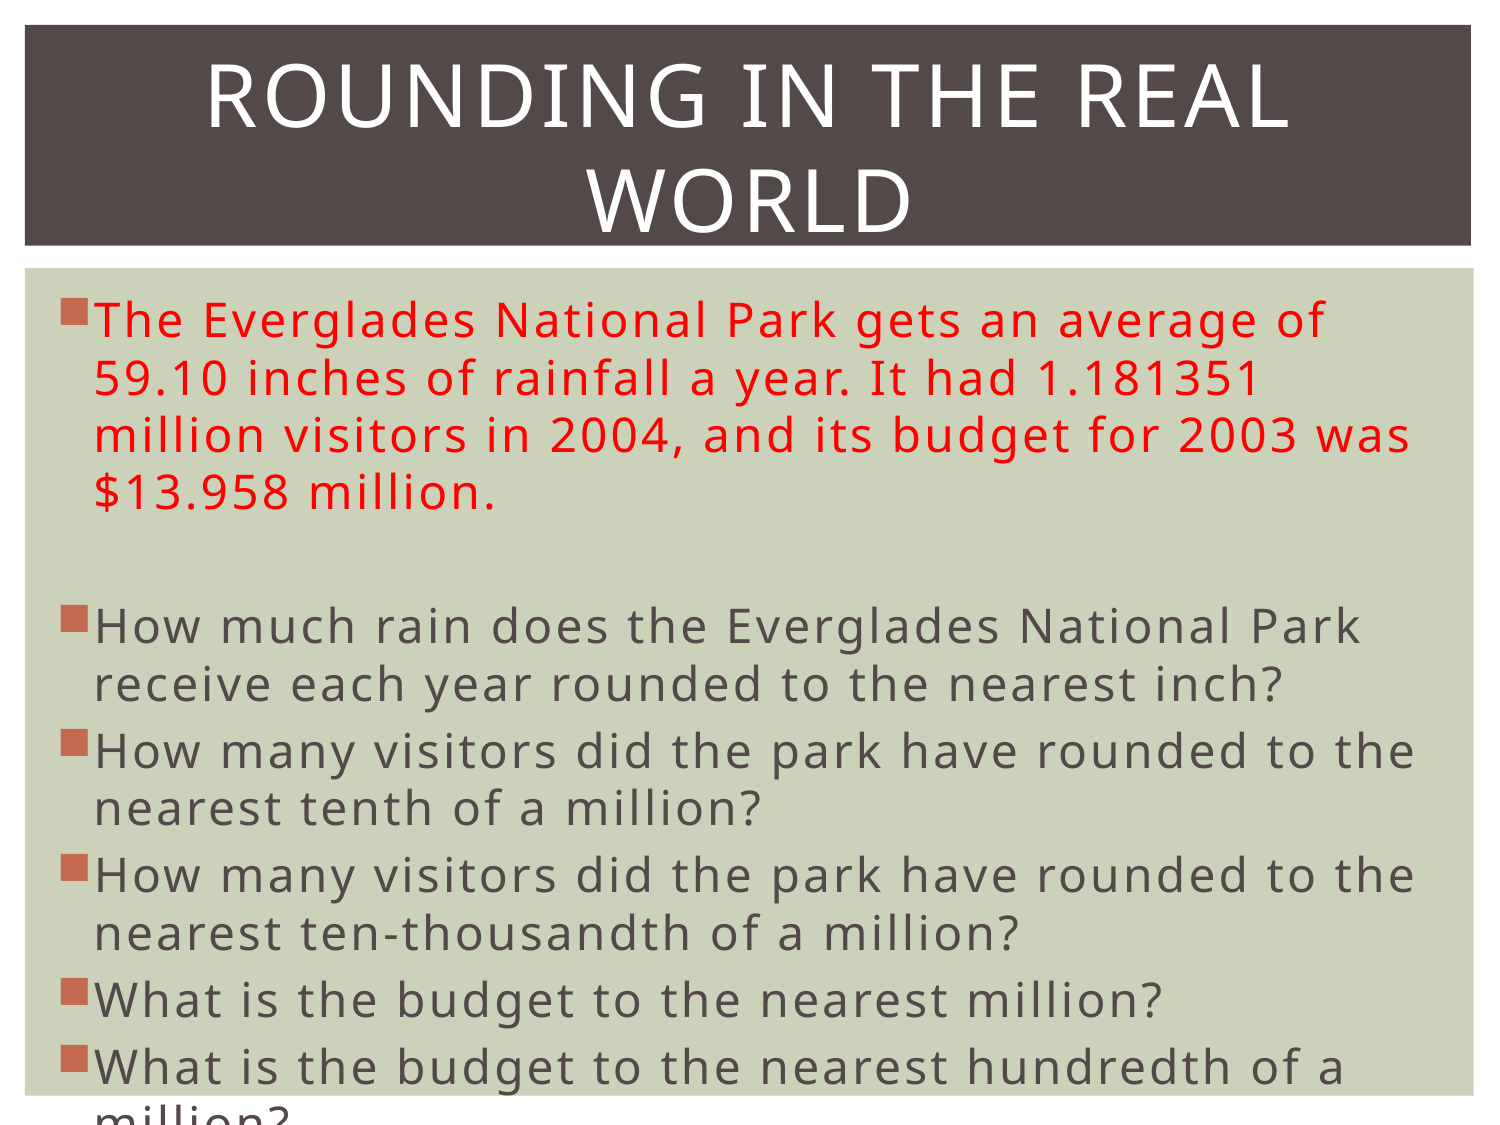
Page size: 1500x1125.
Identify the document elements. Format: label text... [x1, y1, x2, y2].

title Rounding in the Real World [62, 58, 1438, 232]
list The Everglades National Park gets an average of 59.10 inches of rainfall a year. It had 1.181351 million visitors in 2004, and its budget for 2003 was $13.958 million. How much rain does the Everglades National Park receive each year rounded to the nearest inch? How many visitors did the park have rounded to the nearest tenth of a million? How many visitors did the park have rounded to the nearest ten-thousandth of a million? What is the budget to the nearest million? What is the budget to the nearest hundredth of a million? [33, 282, 1466, 1096]
